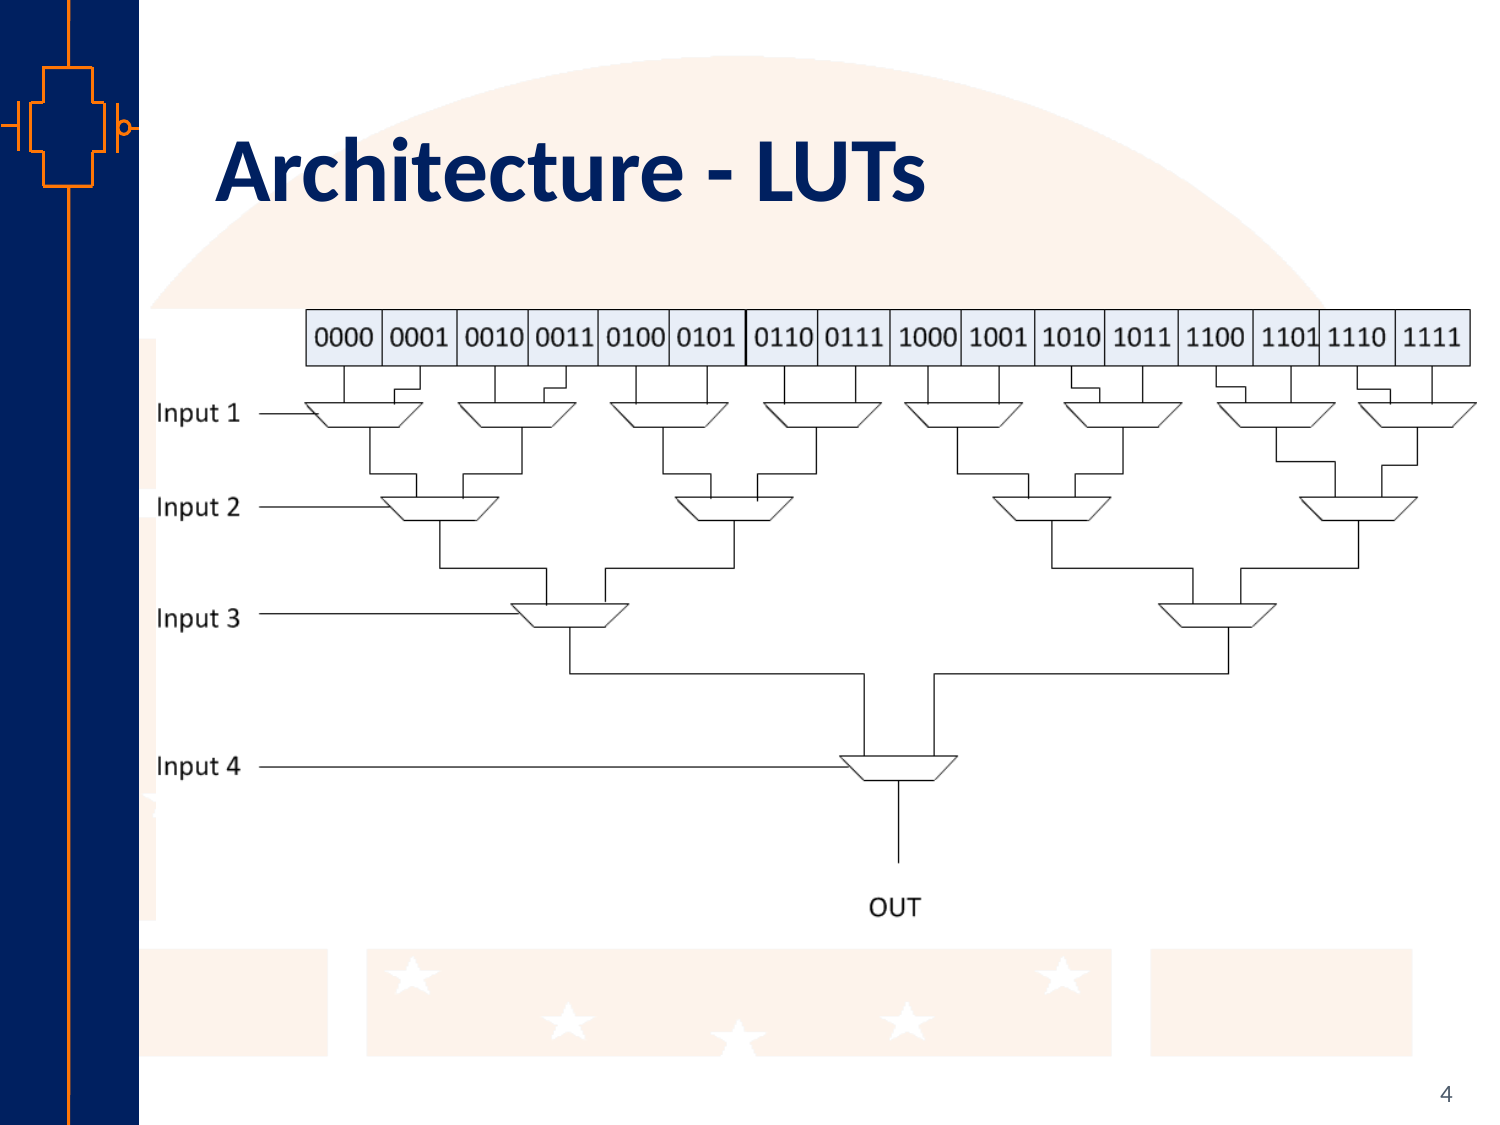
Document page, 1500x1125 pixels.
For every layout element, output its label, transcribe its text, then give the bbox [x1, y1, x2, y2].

title Architecture - LUTs [200, 40, 1388, 228]
slide_number 4 [1425, 1062, 1488, 1123]
picture [156, 309, 1477, 927]
